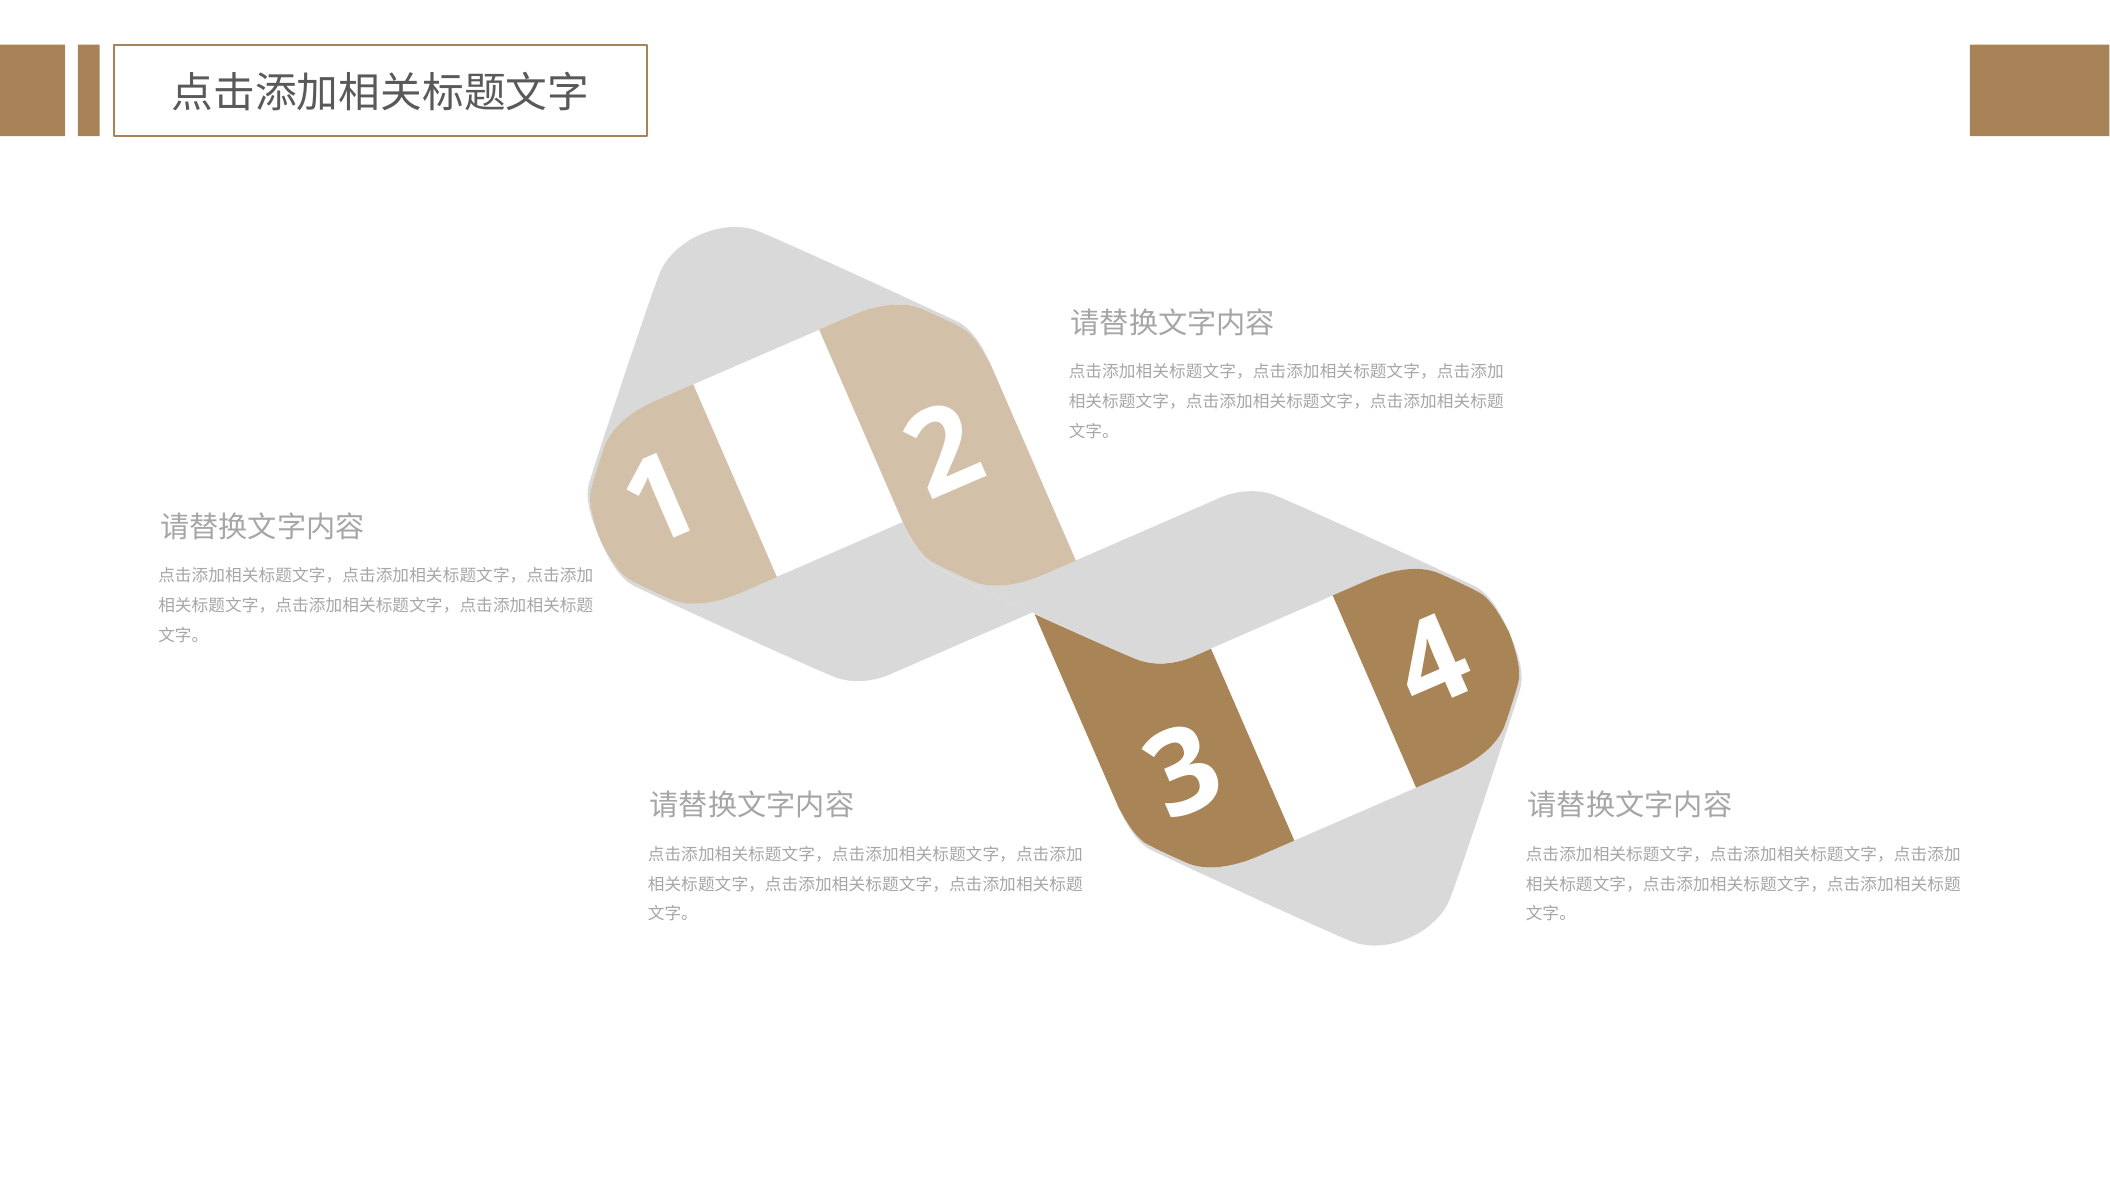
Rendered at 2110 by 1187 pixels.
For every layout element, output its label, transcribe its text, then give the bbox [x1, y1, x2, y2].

text_box 请替换文字内容 [1576, 771, 1911, 830]
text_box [534, 224, 1576, 948]
text_box 点击添加相关标题文字，点击添加相关标题文字，点击添加相关标题文字，点击添加相关标题文字，点击添加相关标题文字。 [1576, 826, 1981, 931]
text_box 点击添加相关标题文字 [135, 44, 625, 137]
text_box 请替换文字内容 [144, 493, 534, 551]
text_box 点击添加相关标题文字，点击添加相关标题文字，点击添加相关标题文字，点击添加相关标题文字，点击添加相关标题文字。 [144, 551, 534, 652]
